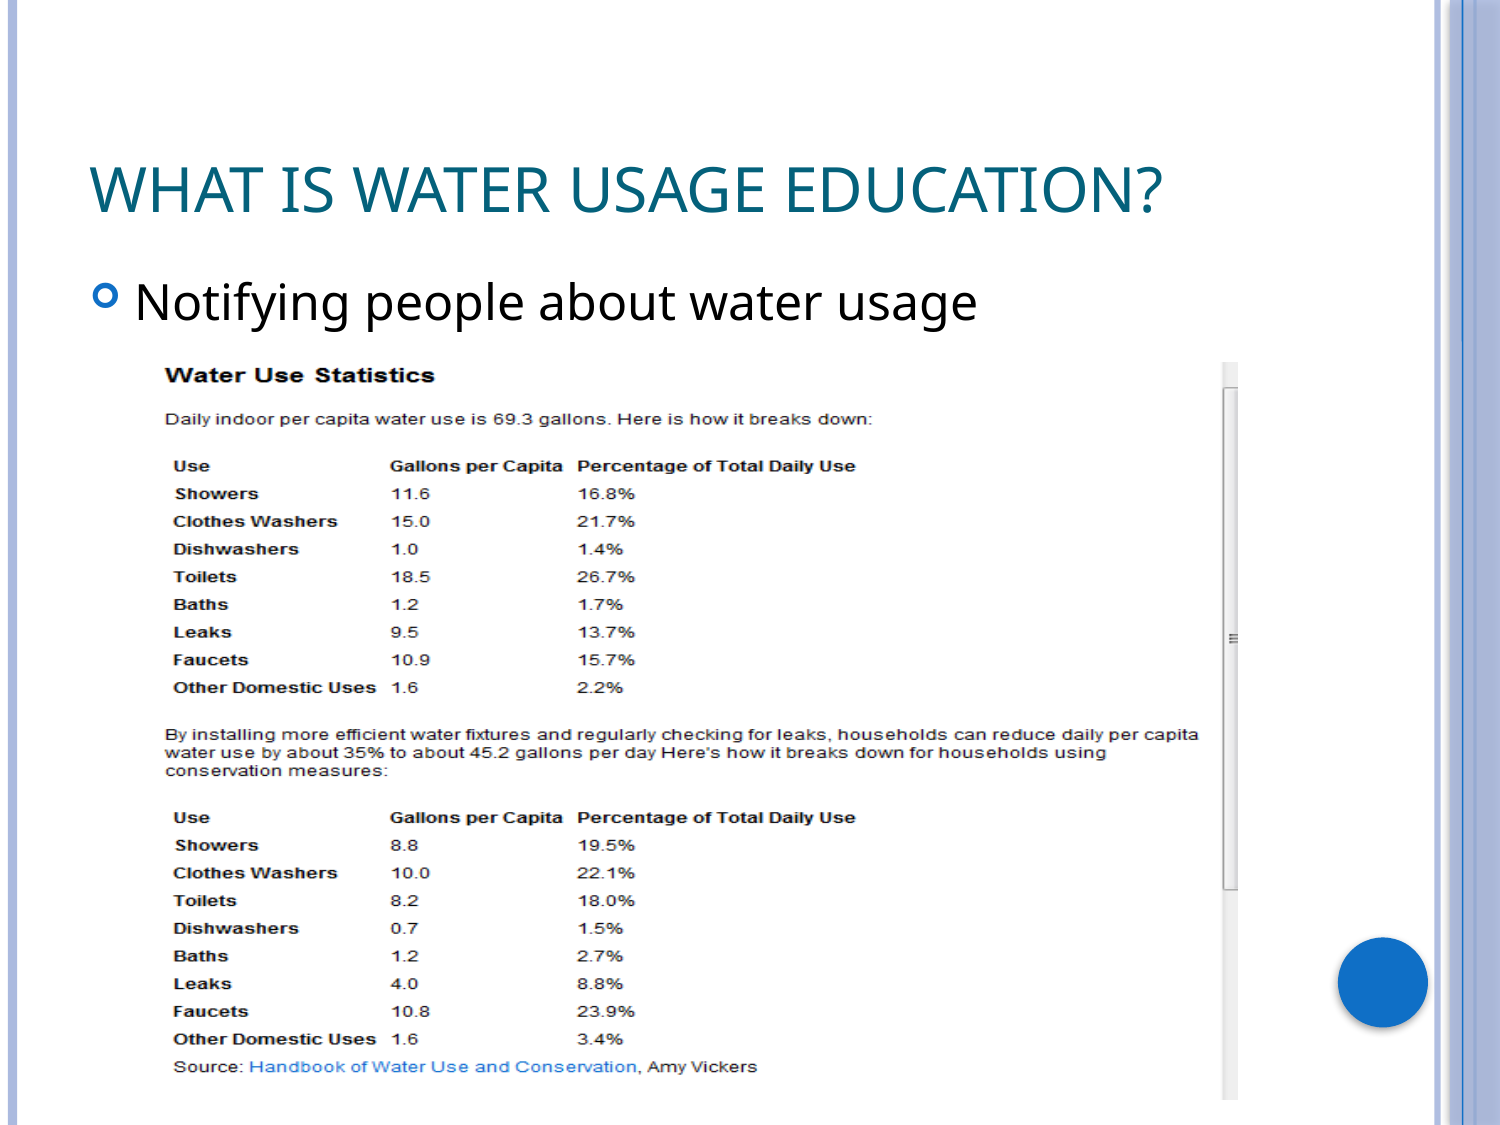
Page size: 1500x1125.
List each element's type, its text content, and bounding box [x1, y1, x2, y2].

title What is Water Usage Education? [75, 45, 1300, 233]
picture [149, 361, 1238, 1101]
list Notifying people about water usage [75, 262, 1300, 1062]
